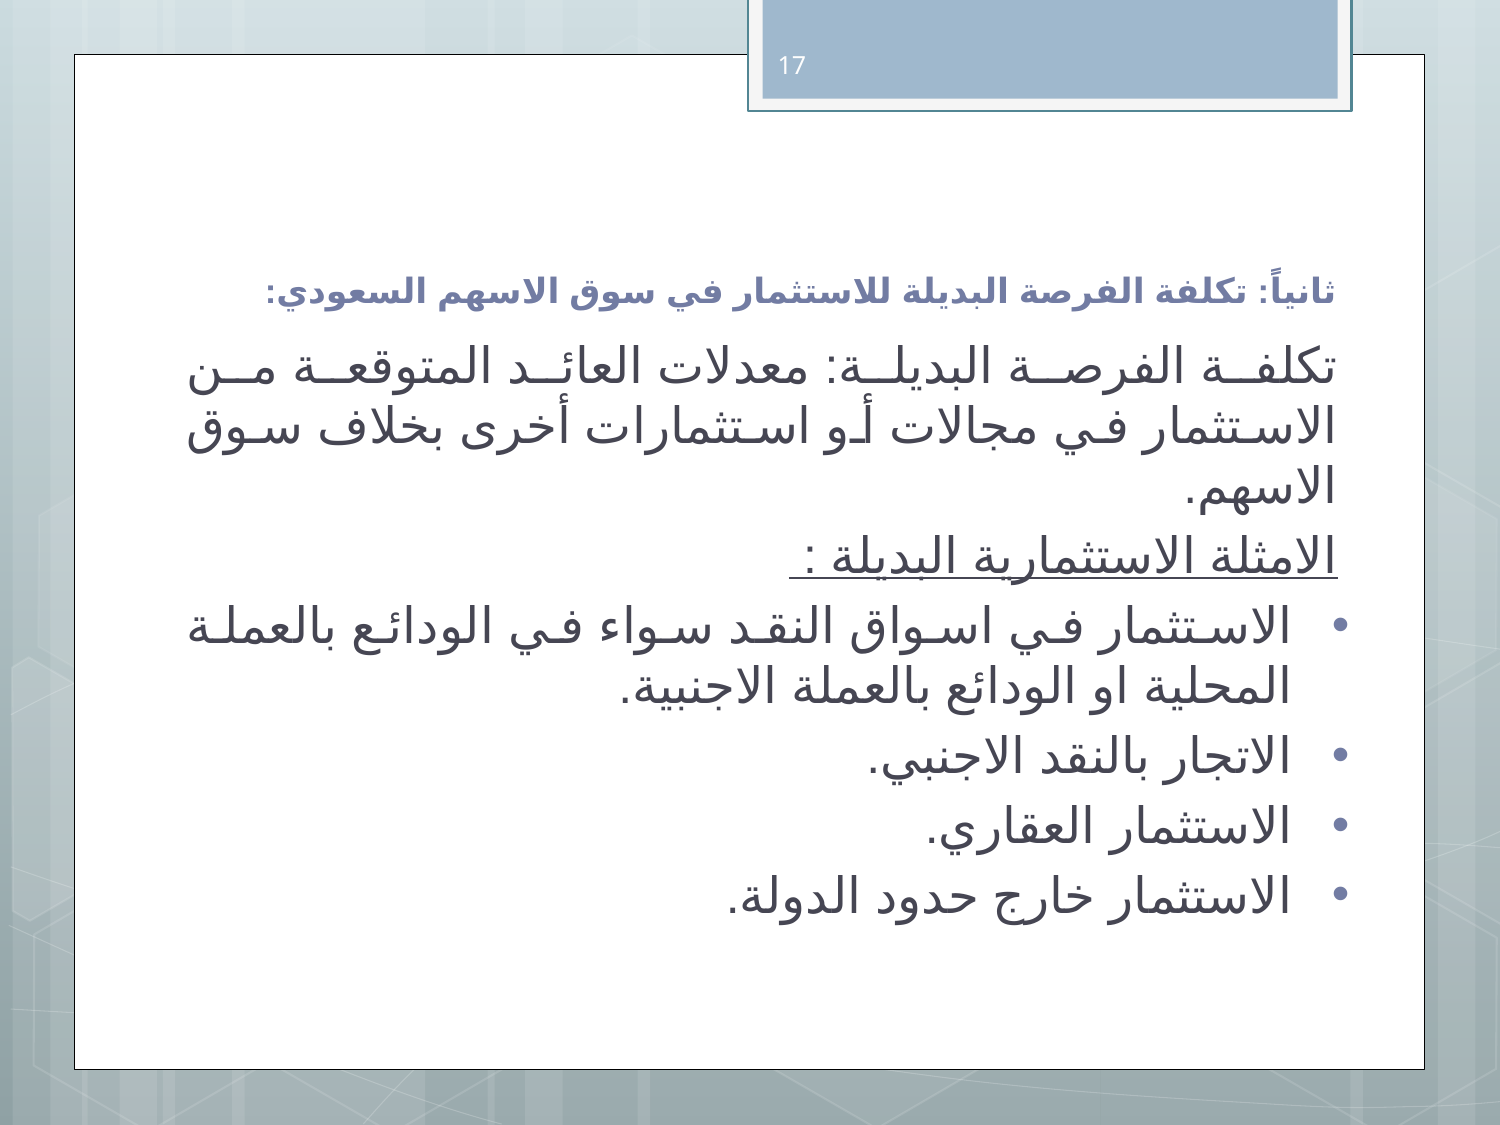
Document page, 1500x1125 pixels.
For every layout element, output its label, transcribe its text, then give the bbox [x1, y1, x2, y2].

list تكلفة الفرصة البديلة: معدلات العائد المتوقعة من الاستثمار في مجالات أو استثمارات أخرى بخلاف سوق الاسهم. الامثلة الاستثمارية البديلة : الاستثمار في اسواق النقد سواء في الودائع بالعملة المحلية او الودائع بالعملة الاجنبية. الاتجار بالنقد الاجنبي. الاستثمار العقاري. الاستثمار خارج حدود الدولة. [171, 326, 1365, 957]
slide_number 17 [762, 36, 982, 97]
title ثانياً: تكلفة الفرصة البديلة للاستثمار في سوق الاسهم السعودي: [206, 219, 1359, 319]
